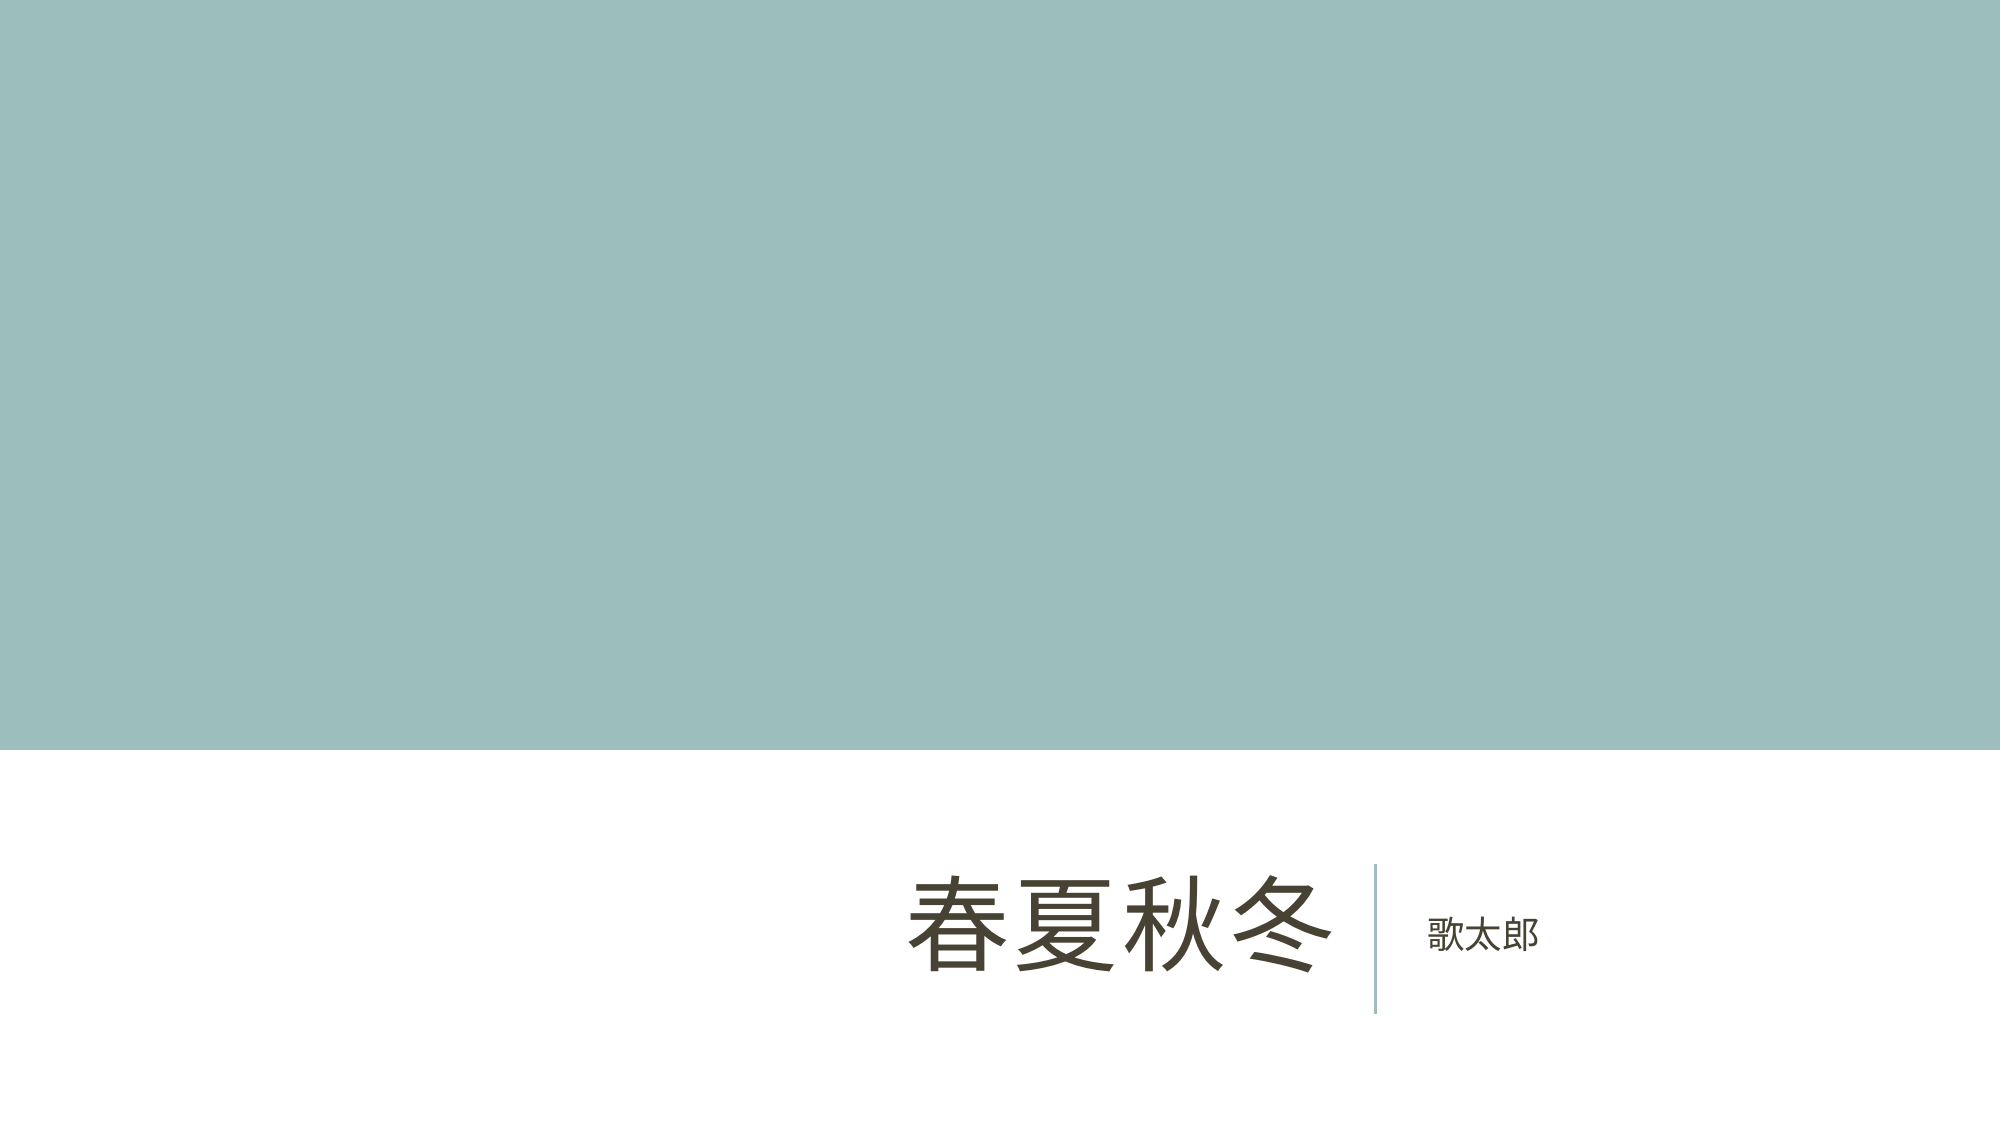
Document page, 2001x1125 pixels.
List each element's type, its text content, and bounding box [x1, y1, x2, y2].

subtitle 歌太郎 [1412, 813, 1938, 1054]
title 春夏秋冬 [75, 813, 1350, 1054]
